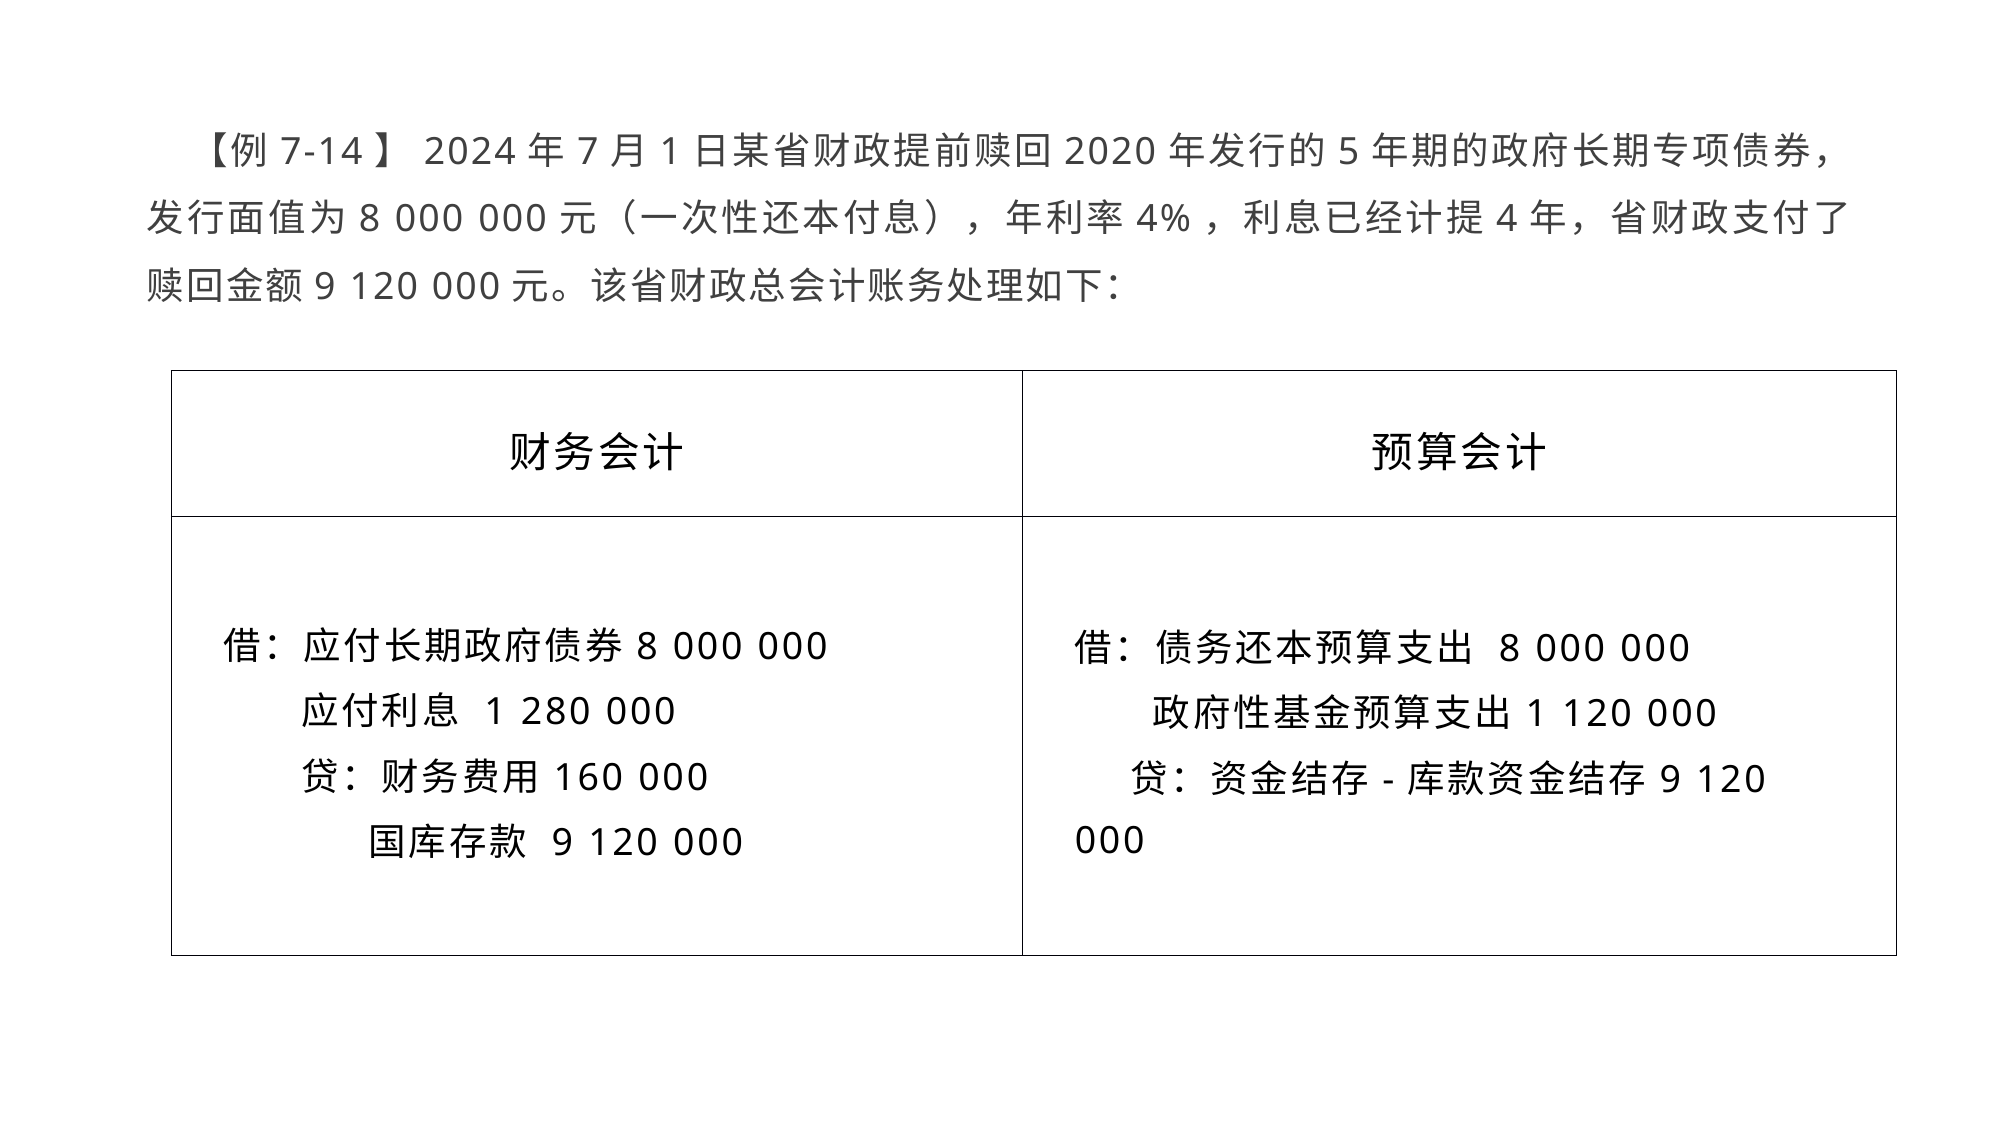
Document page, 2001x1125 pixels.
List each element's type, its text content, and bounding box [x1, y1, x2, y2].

table_cell 借：债务还本预算支出 8 000 000 政府性基金预算支出1 120 000 贷：资金结存-库款资金结存9 120 000 [1023, 517, 1896, 955]
table_cell 借：应付长期政府债券8 000 000 应付利息 1 280 000 贷：财务费用160 000 国库存款 9 120 000 [172, 517, 1022, 955]
table_header 财务会计 [172, 371, 1022, 516]
text_box 【例7-14】2024年7月1日某省财政提前赎回2020年发行的5年期的政府长期专项债券，发行面值为8 000 000元（一次性还本付息），年利率4%，利息已经计提4年，省财政支付了赎回金额9 120 000元。该省财政总会计账务处理如下： [132, 96, 1868, 309]
table_header 预算会计 [1023, 371, 1896, 516]
